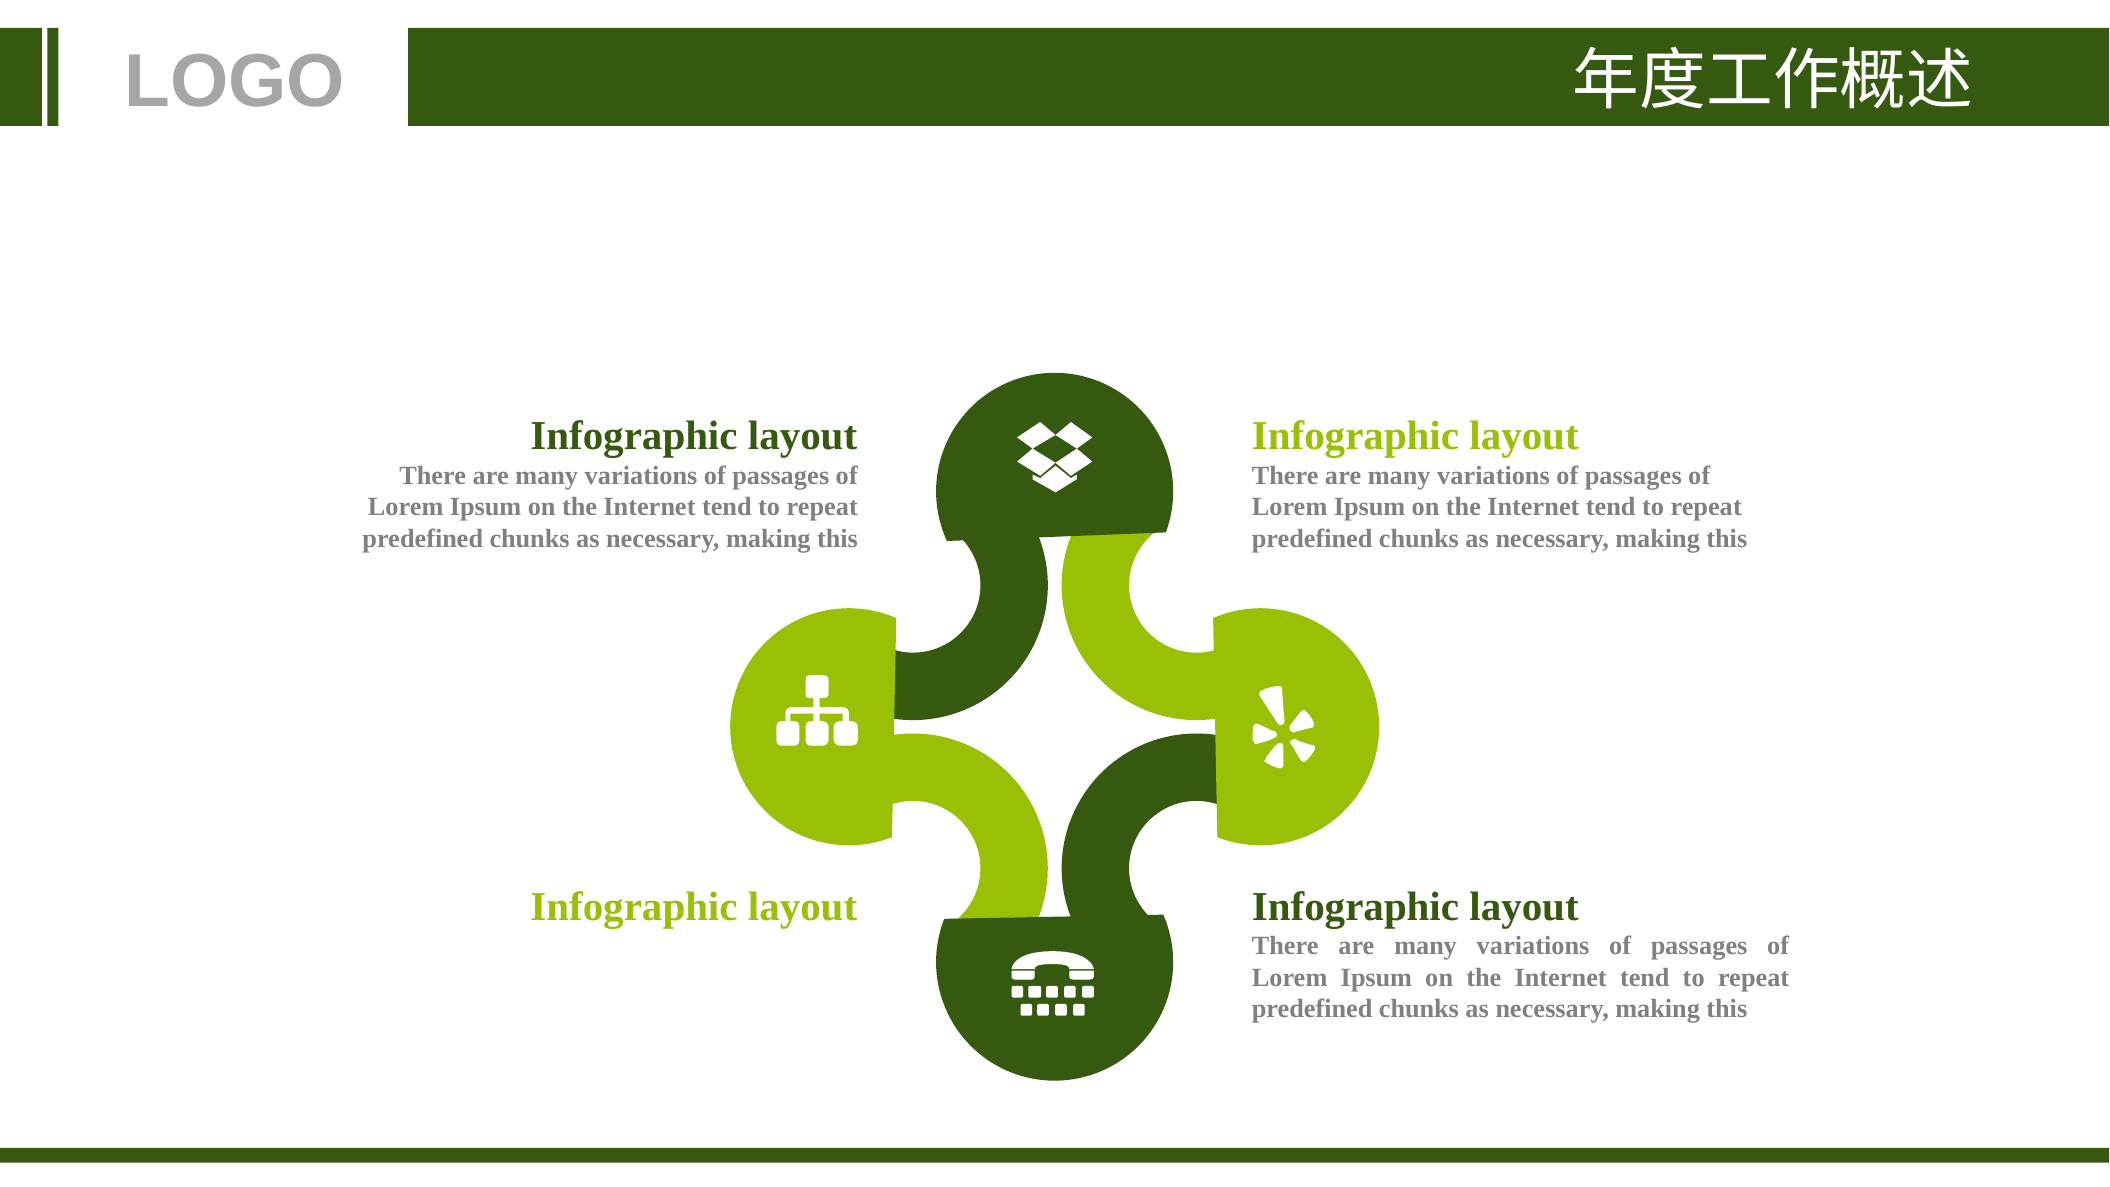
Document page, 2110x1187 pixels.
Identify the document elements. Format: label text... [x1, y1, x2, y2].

text_box 年度工作概述 [1557, 28, 1989, 124]
text_box Infographic layout [305, 871, 873, 936]
text_box [407, 27, 2110, 127]
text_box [936, 843, 1174, 1081]
text_box [1063, 744, 1141, 843]
text_box Infographic layout There are many variations of passages of Lorem Ipsum on the Internet tend to repeat predefined chunks as necessary, making this [305, 401, 873, 561]
text_box [0, 27, 43, 127]
text_box [1063, 610, 1141, 709]
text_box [730, 608, 968, 846]
text_box LOGO [78, 31, 391, 122]
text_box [1141, 608, 1380, 846]
text_box Infographic layout There are many variations of passages of Lorem Ipsum on the Internet tend to repeat predefined chunks as necessary, making this [1237, 871, 1804, 1031]
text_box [936, 372, 1174, 610]
text_box [968, 610, 1047, 709]
text_box [46, 27, 59, 127]
text_box [0, 1147, 2110, 1164]
text_box [968, 744, 1046, 843]
text_box Infographic layout There are many variations of passages of Lorem Ipsum on the Internet tend to repeat predefined chunks as necessary, making this [1237, 401, 1804, 561]
